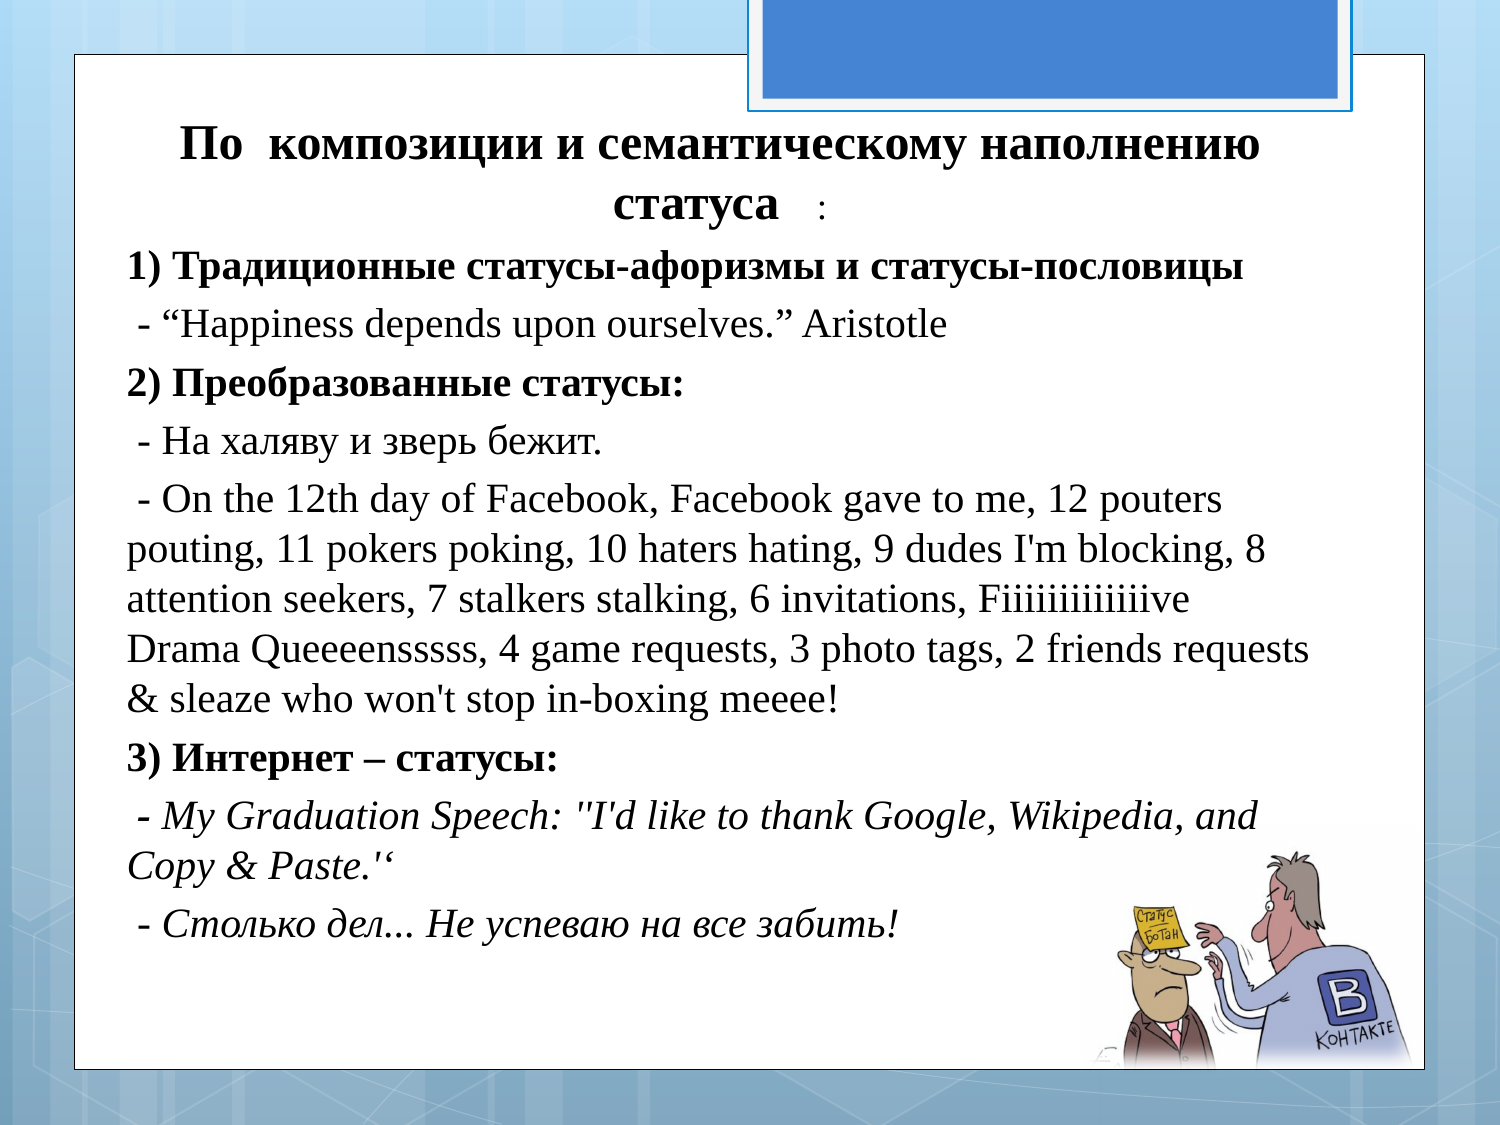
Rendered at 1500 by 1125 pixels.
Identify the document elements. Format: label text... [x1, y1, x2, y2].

list По композиции и семантическому наполнению статуса : 1) Традиционные статусы-афоризмы и статусы-пословицы - “Happiness depends upon ourselves.” Aristotle 2) Преобразованные статусы: - Hа халяву и зверь бежит. - On the 12th day of Facebook, Facebook gave to me, 12 pouters pouting, 11 pokers poking, 10 haters hating, 9 dudes I'm blocking, 8 attention seekers, 7 stalkers stalking, 6 invitations, Fiiiiiiiiiiiiive Drama Queeeensssss, 4 game requests, 3 photo tags, 2 friends requests & sleaze who won't stop in-boxing meeee! 3) Интернет – статусы: - My Graduation Speech: ''I'd like to thank Google, Wikipedia, and Copy & Paste.'‘ - Столько дел... Не успеваю на все забить! [100, 101, 1329, 1119]
picture [1080, 822, 1424, 1074]
